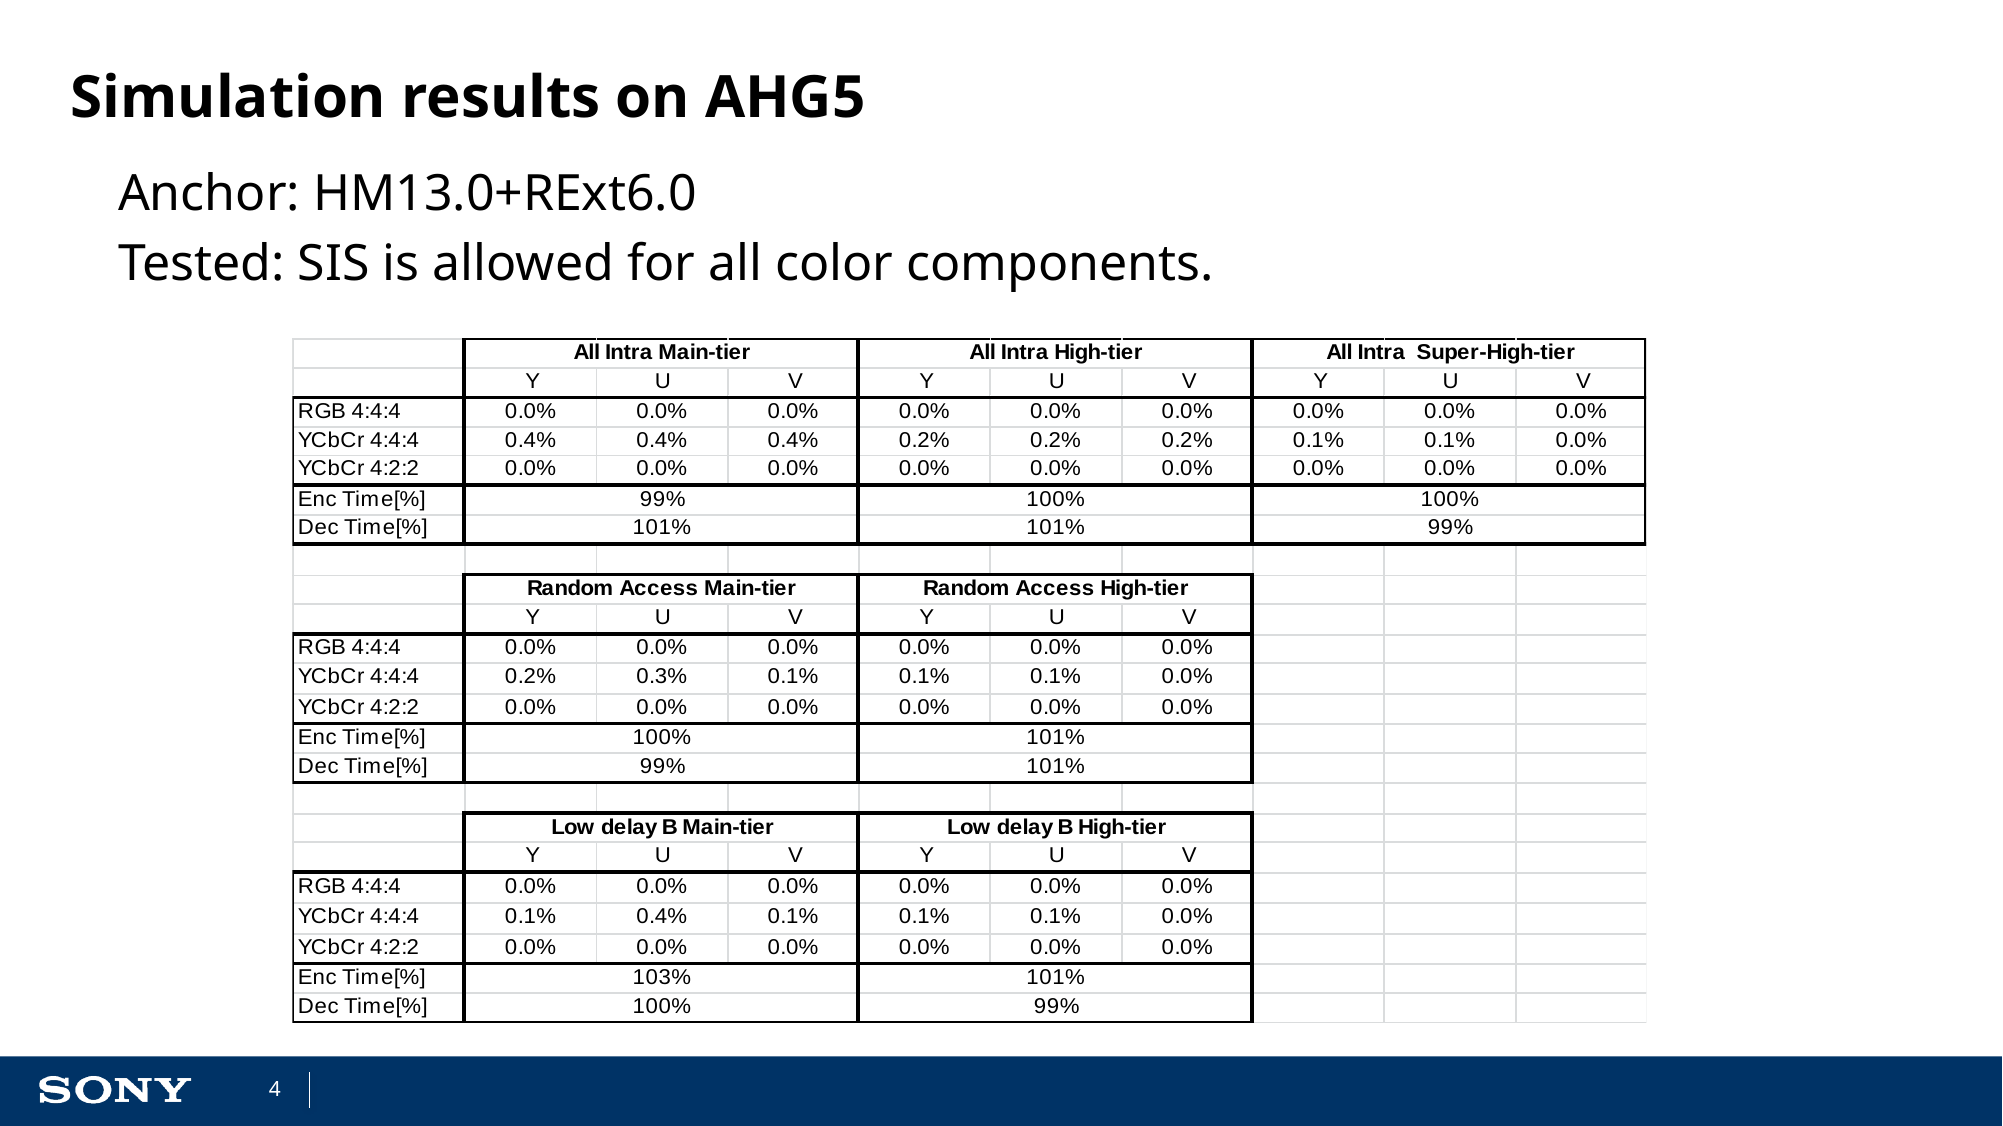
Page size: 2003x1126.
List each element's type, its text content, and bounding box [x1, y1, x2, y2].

picture [29, 1069, 202, 1113]
title Simulation results on AHG5 [70, 59, 1931, 148]
list Anchor: HM13.0+RExt6.0 Tested: SIS is allowed for all color components. [118, 149, 1884, 997]
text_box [291, 337, 1649, 1025]
